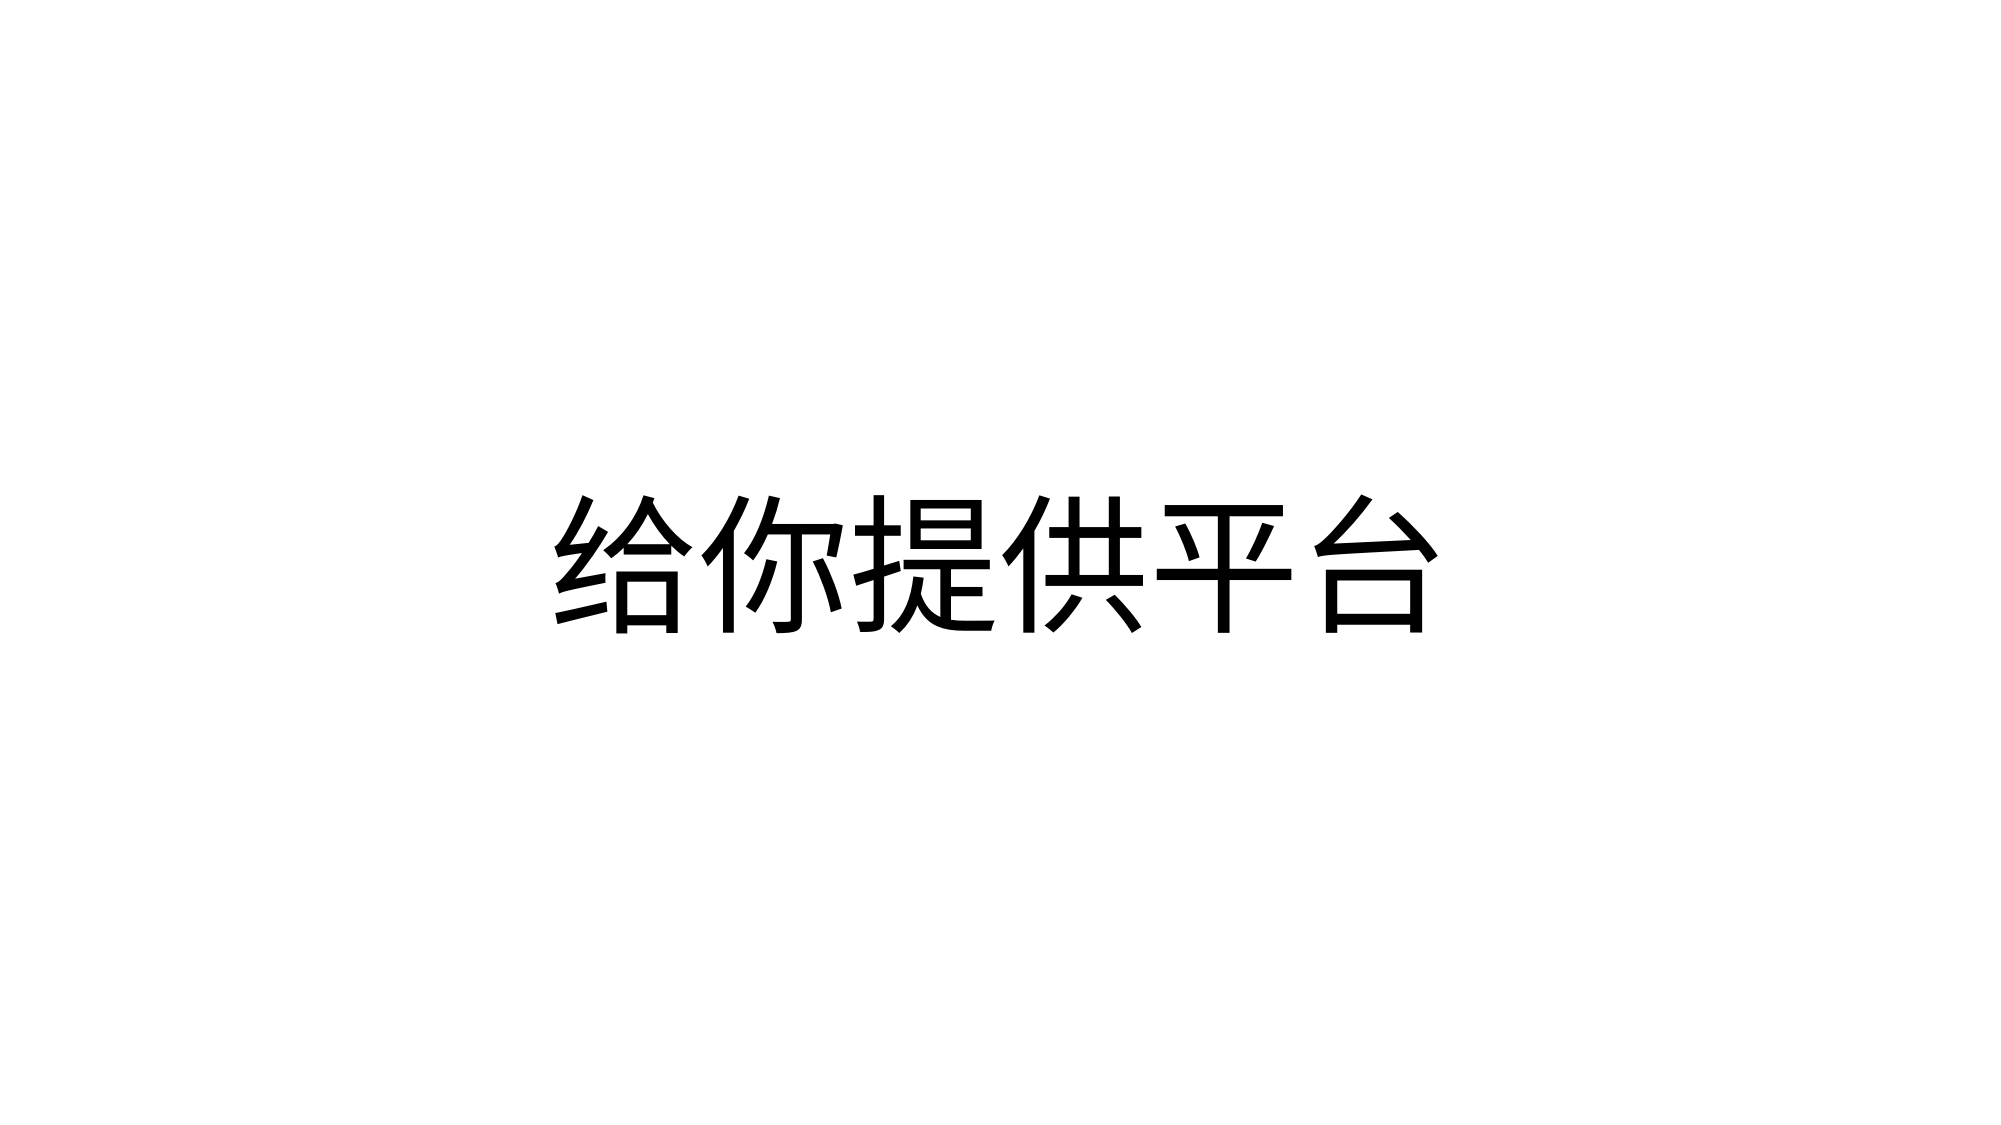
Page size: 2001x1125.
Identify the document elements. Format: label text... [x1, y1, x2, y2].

text_box 给你提供平台 [535, 463, 1465, 659]
